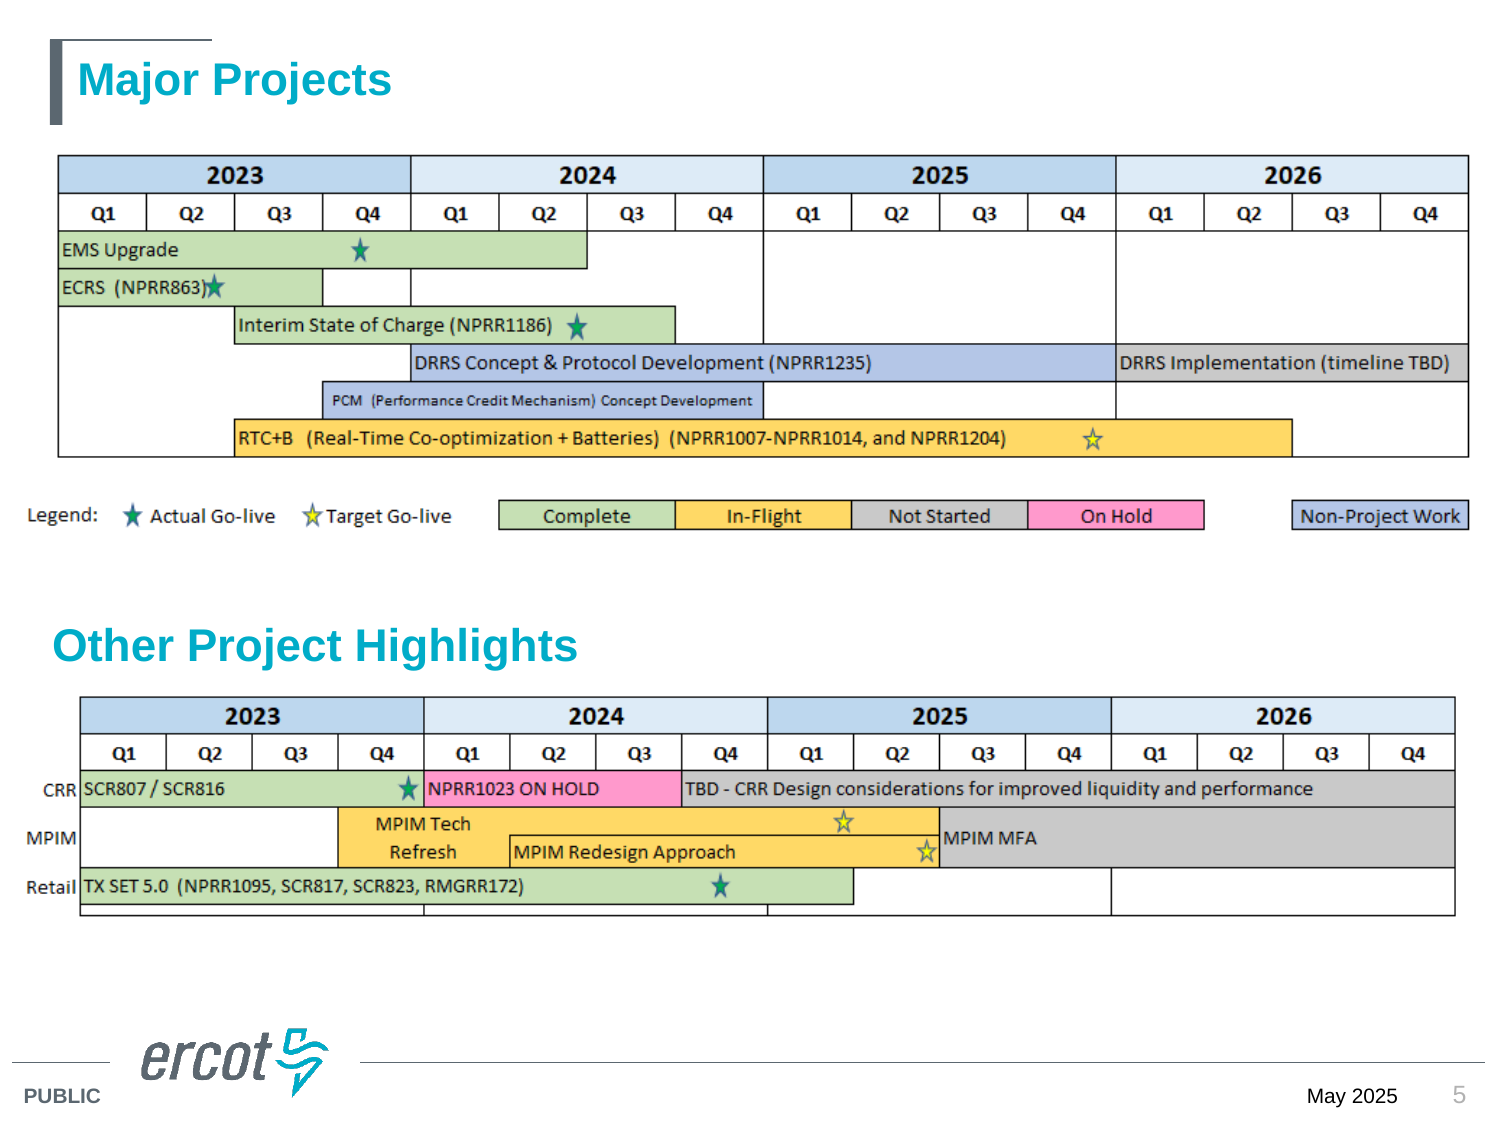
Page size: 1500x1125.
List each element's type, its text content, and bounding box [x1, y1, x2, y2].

picture [137, 1024, 332, 1100]
title Major Projects [62, 42, 788, 114]
picture [21, 690, 1464, 926]
slide_number 5 [1437, 1076, 1475, 1112]
text_box Other Project Highlights [37, 607, 763, 680]
picture [13, 145, 1481, 539]
